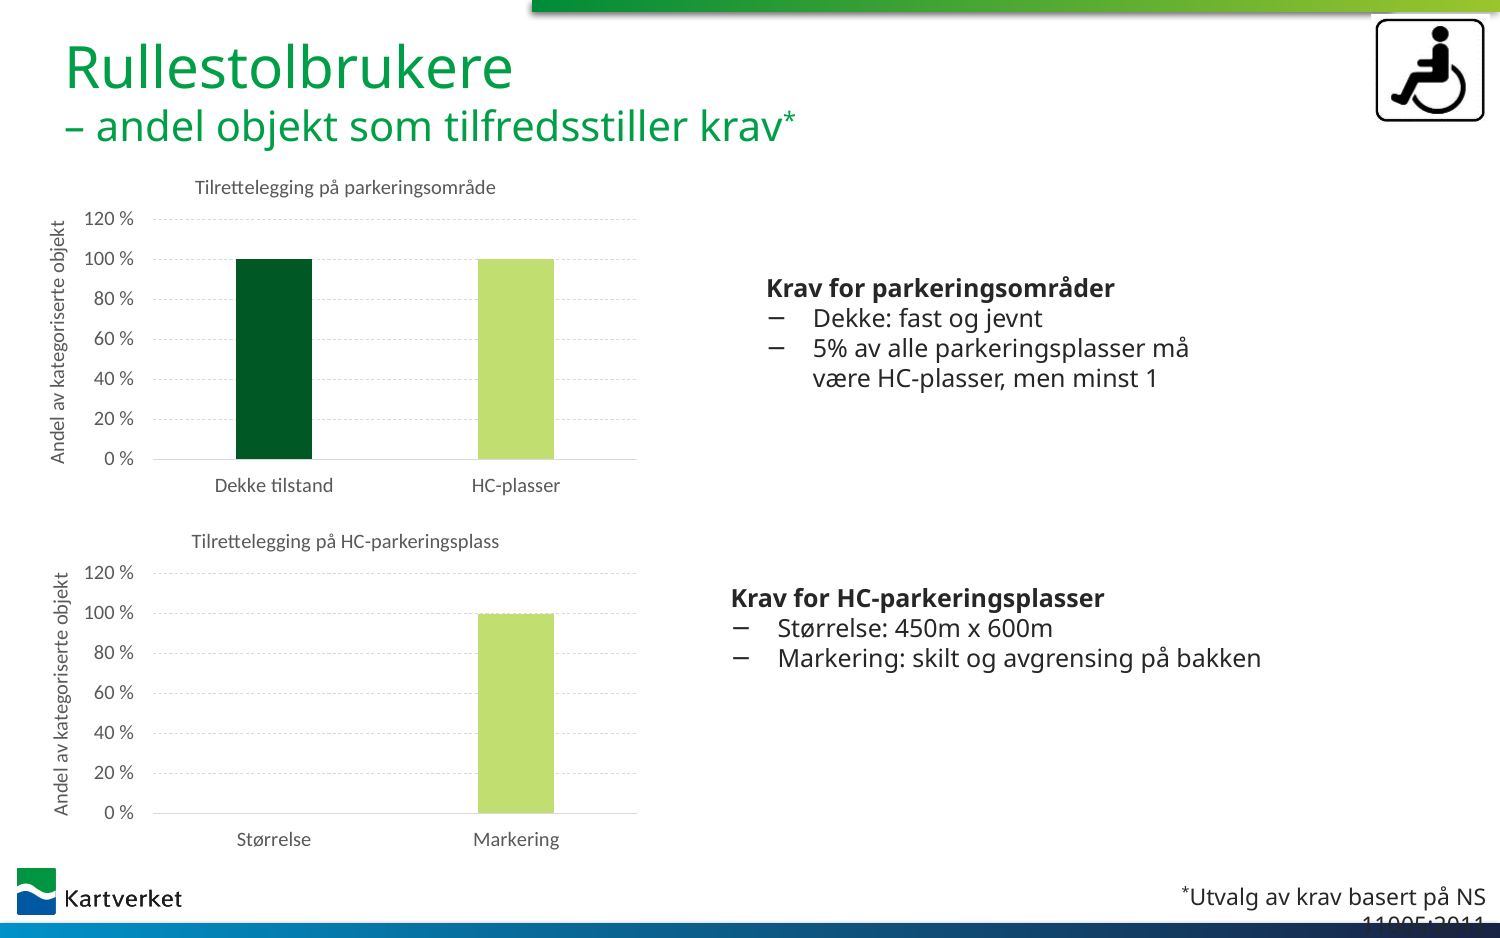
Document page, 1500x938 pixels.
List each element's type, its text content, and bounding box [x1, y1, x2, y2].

picture [41, 166, 650, 505]
text_box *Utvalg av krav basert på NS 11005:2011 [1068, 873, 1500, 938]
text_box Krav for HC-parkeringsplasser Størrelse: 450m x 600m Markering: skilt og avgrensing på bakken [715, 574, 1278, 680]
picture [1371, 13, 1491, 127]
text_box Rullestolbrukere – andel objekt som tilfredsstiller krav* [49, 23, 1431, 158]
picture [41, 520, 650, 859]
text_box Krav for parkeringsområder Dekke: fast og jevnt 5% av alle parkeringsplasser må være HC-plasser, men minst 1 [751, 264, 1232, 400]
